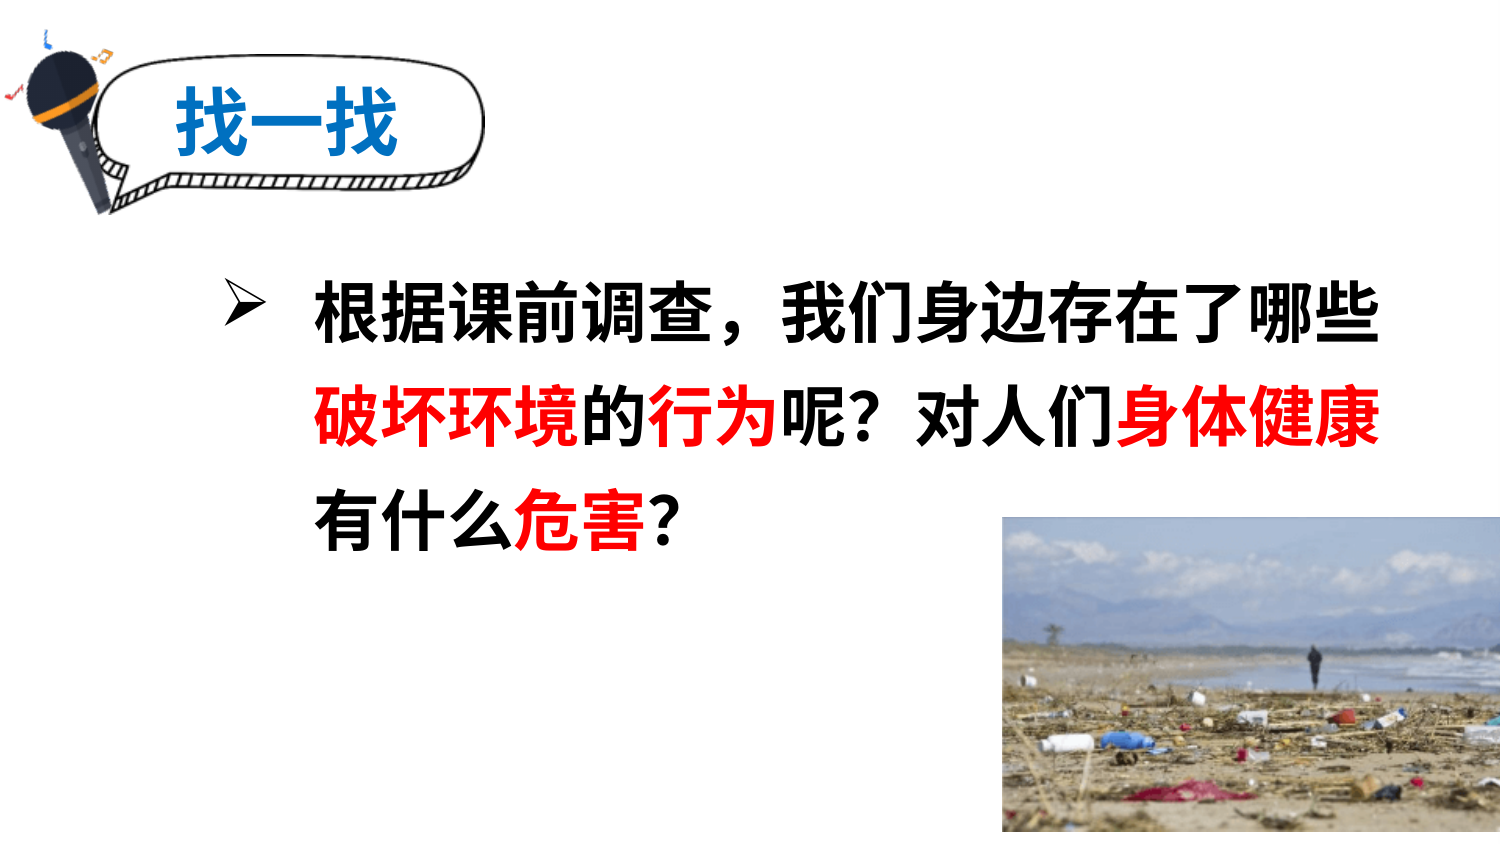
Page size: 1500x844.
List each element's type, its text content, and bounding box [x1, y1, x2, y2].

picture [0, 0, 1500, 844]
text_box 根据课前调查，我们身边存在了哪些破坏环境的行为呢？对人们身体健康有什么危害？ [130, 239, 1462, 566]
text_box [0, 30, 485, 215]
